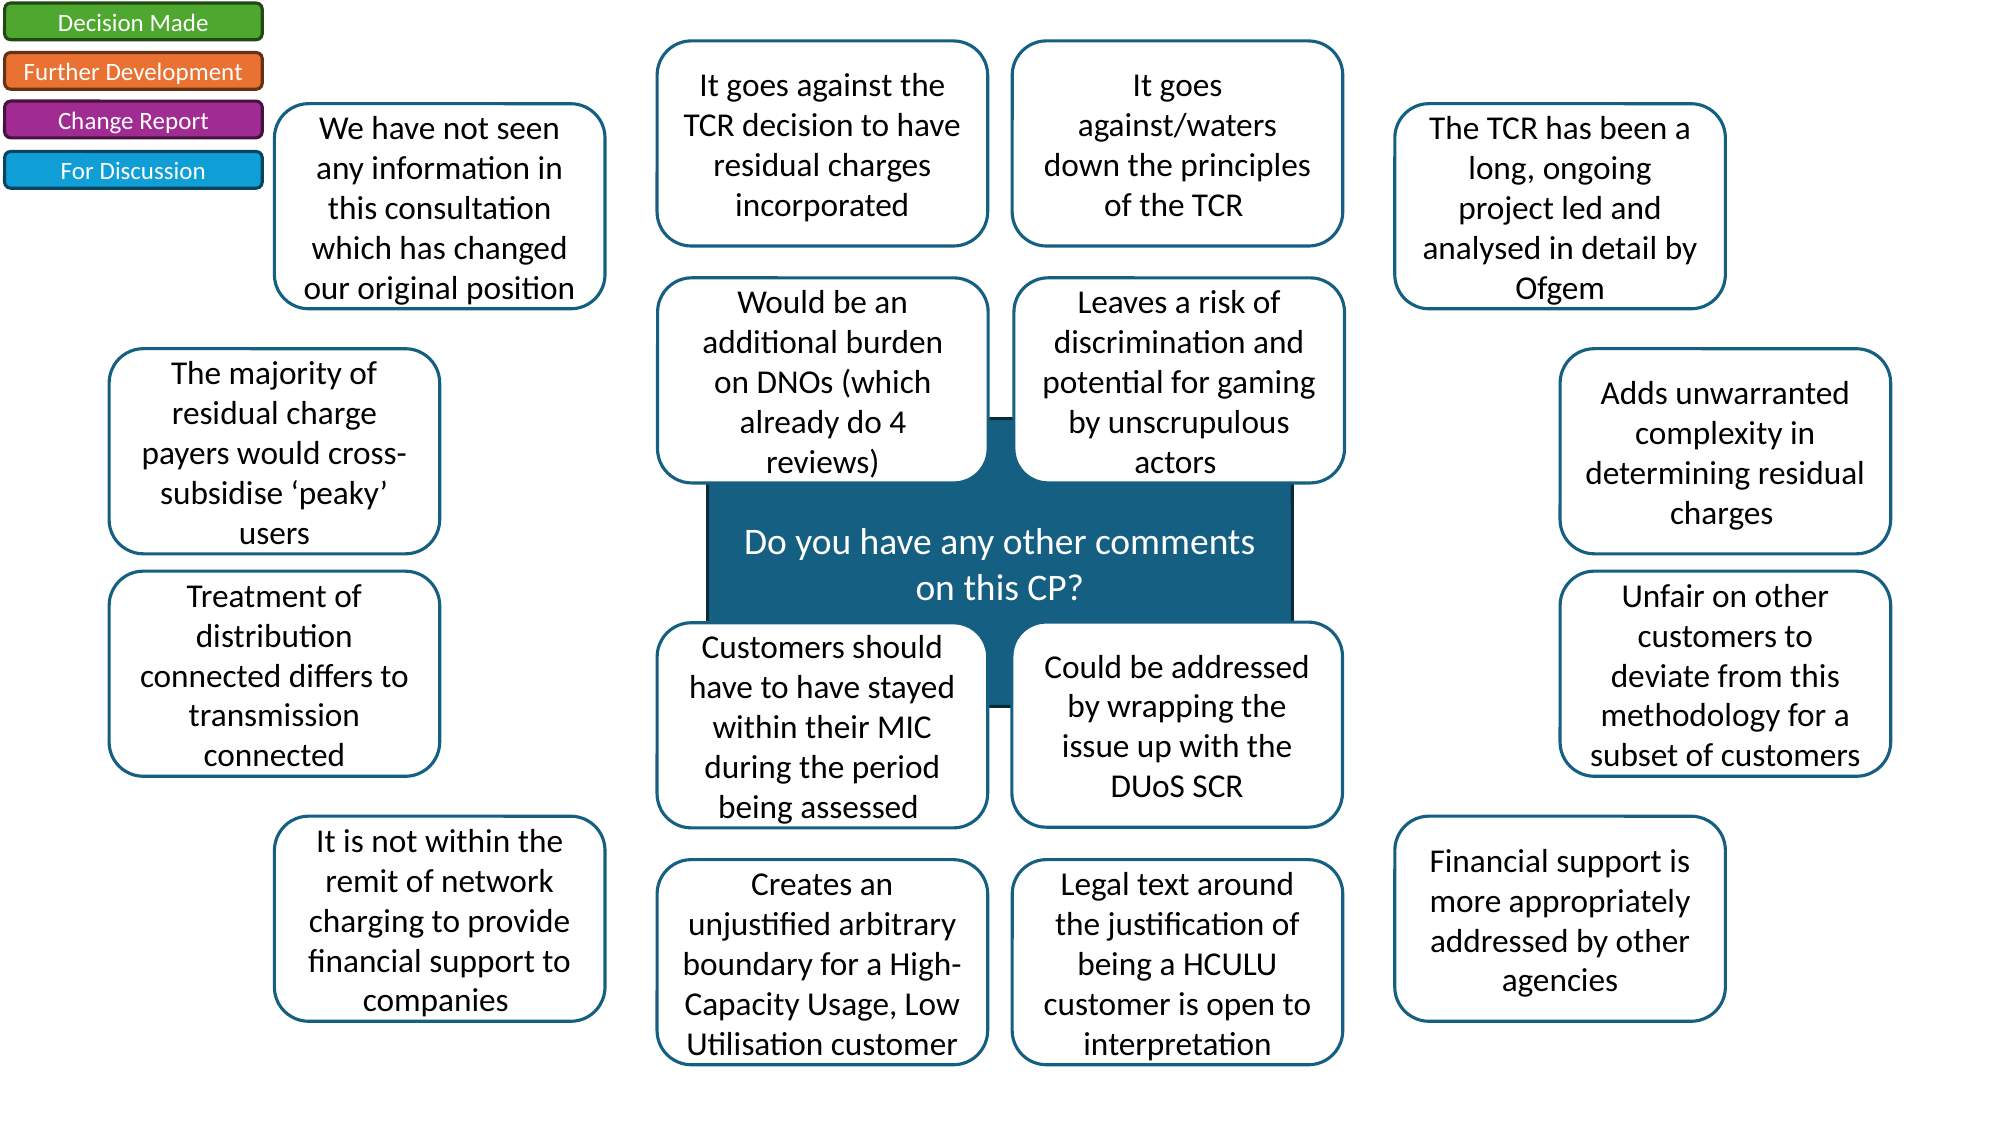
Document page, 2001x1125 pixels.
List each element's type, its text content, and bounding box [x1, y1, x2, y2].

text_box Creates an unjustified arbitrary boundary for a High-Capacity Usage, Low Utilisation customer [655, 858, 990, 1067]
text_box Legal text around the justification of being a HCULU customer is open to interpretation [1010, 858, 1345, 1067]
text_box Unfair on other customers to deviate from this methodology for a subset of customers [1558, 569, 1893, 778]
text_box Financial support is more appropriately addressed by other agencies [1393, 814, 1727, 1023]
text_box For Discussion [2, 149, 264, 190]
text_box We have not seen any information in this consultation which has changed our original position [272, 102, 607, 311]
text_box It goes against the TCR decision to have residual charges incorporated [655, 39, 990, 248]
text_box Adds unwarranted complexity in determining residual charges [1558, 347, 1893, 556]
text_box The TCR has been a long, ongoing project led and analysed in detail by Ofgem [1393, 102, 1727, 311]
text_box It goes against/waters down the principles of the TCR [1010, 39, 1345, 248]
text_box Do you have any other comments on this CP? [706, 417, 1294, 708]
text_box Decision Made [2, 1, 264, 42]
text_box Change Report [2, 99, 264, 140]
text_box Could be addressed by wrapping the issue up with the DUoS SCR [1010, 620, 1345, 829]
text_box Would be an additional burden on DNOs (which already do 4 reviews) [655, 276, 990, 485]
text_box Treatment of distribution connected differs to transmission connected [107, 569, 442, 778]
text_box It is not within the remit of network charging to provide financial support to companies [272, 814, 607, 1023]
text_box Further Development [2, 50, 264, 91]
text_box Customers should have to have stayed within their MIC during the period being assessed [655, 621, 990, 830]
text_box Leaves a risk of discrimination and potential for gaming by unscrupulous actors [1012, 276, 1347, 485]
text_box The majority of residual charge payers would cross-subsidise ‘peaky’ users [107, 347, 442, 556]
